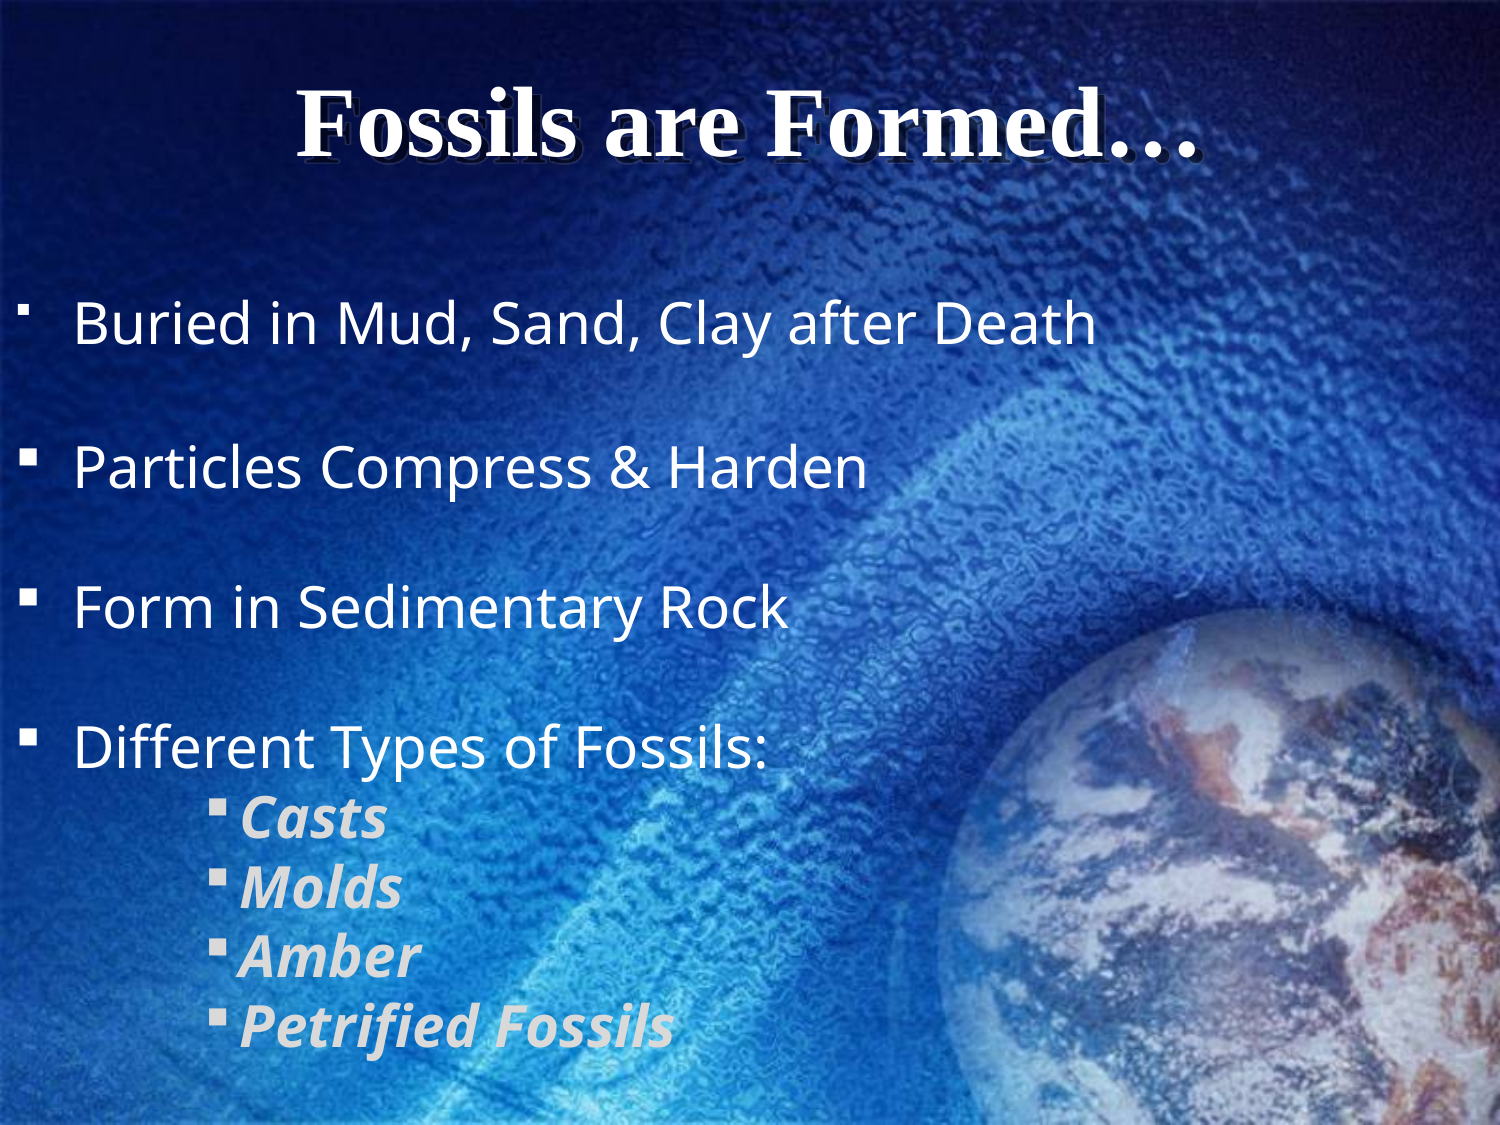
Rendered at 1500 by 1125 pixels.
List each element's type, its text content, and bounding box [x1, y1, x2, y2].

text_box Buried in Mud, Sand, Clay after Death Particles Compress & Harden Form in Sedimentary Rock Different Types of Fossils: Casts Molds Amber Petrified Fossils [0, 262, 1438, 1067]
title Fossils are Formed… [74, 44, 1426, 188]
picture [0, 0, 1500, 1125]
